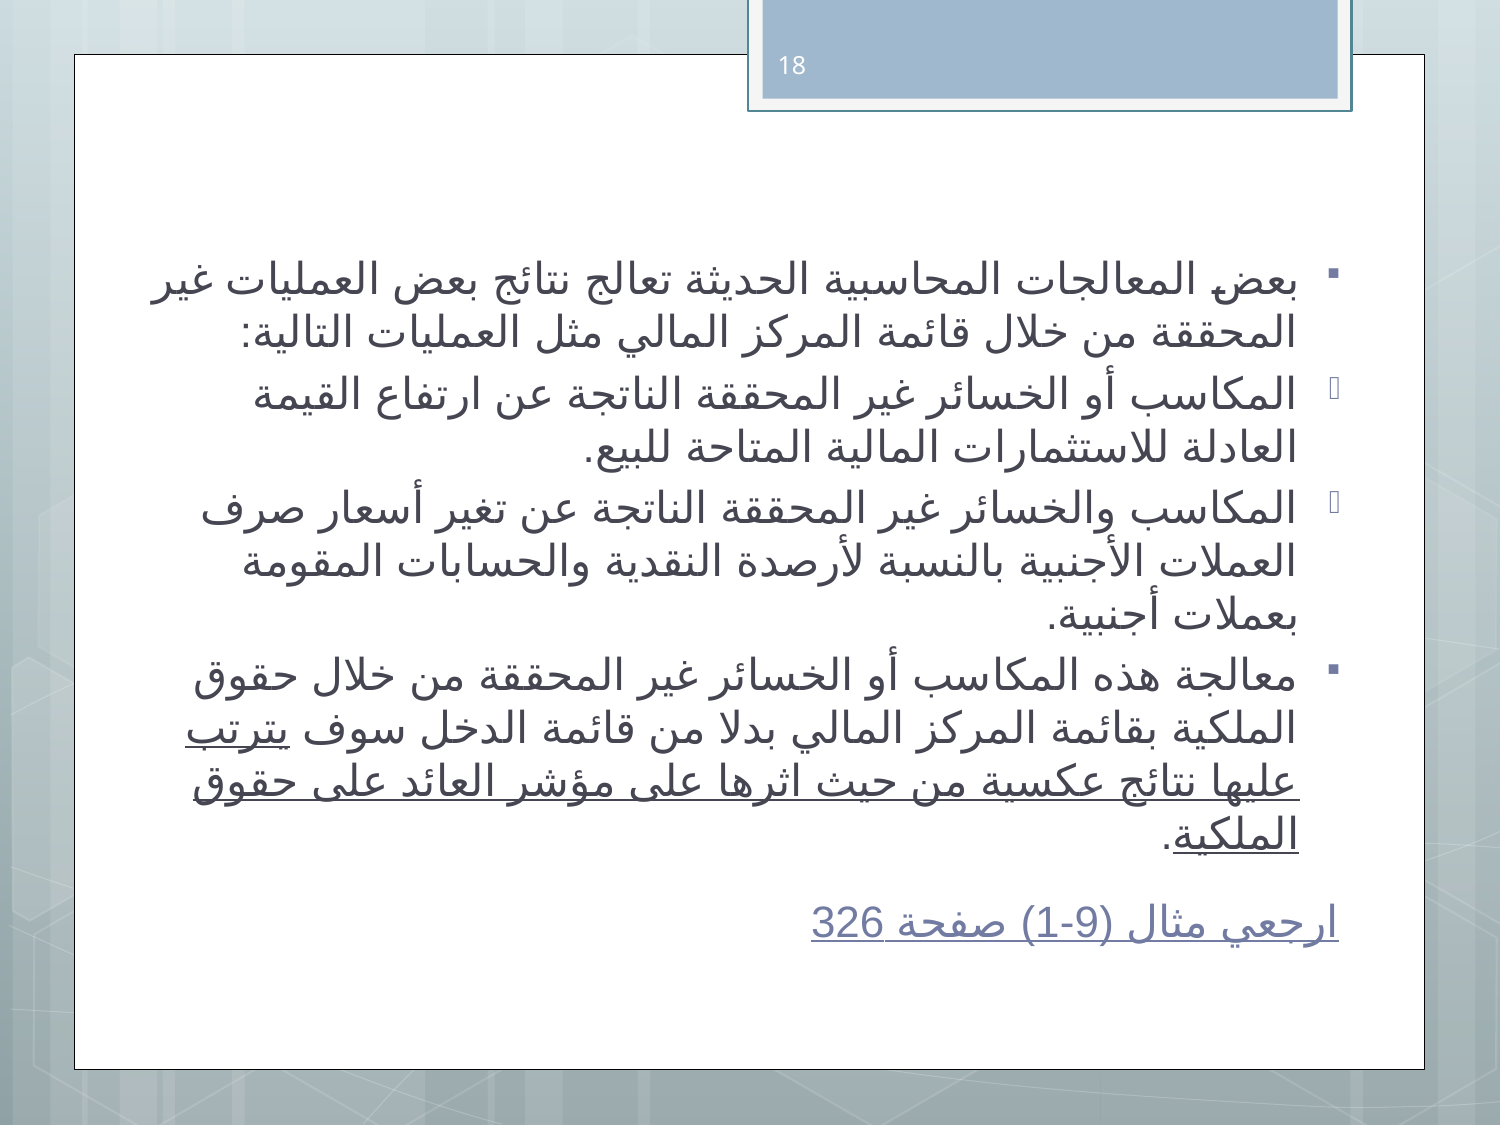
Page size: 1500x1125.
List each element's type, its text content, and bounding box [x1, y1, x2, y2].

list بعض المعالجات المحاسبية الحديثة تعالج نتائج بعض العمليات غير المحققة من خلال قائمة المركز المالي مثل العمليات التالية: المكاسب أو الخسائر غير المحققة الناتجة عن ارتفاع القيمة العادلة للاستثمارات المالية المتاحة للبيع. المكاسب والخسائر غير المحققة الناتجة عن تغير أسعار صرف العملات الأجنبية بالنسبة لأرصدة النقدية والحسابات المقومة بعملات أجنبية. معالجة هذه المكاسب أو الخسائر غير المحققة من خلال حقوق الملكية بقائمة المركز المالي بدلا من قائمة الدخل سوف يترتب عليها نتائج عكسية من حيث اثرها على مؤشر العائد على حقوق الملكية. ارجعي مثال (9-1) صفحة 326 [135, 243, 1365, 969]
slide_number 18 [762, 36, 982, 97]
